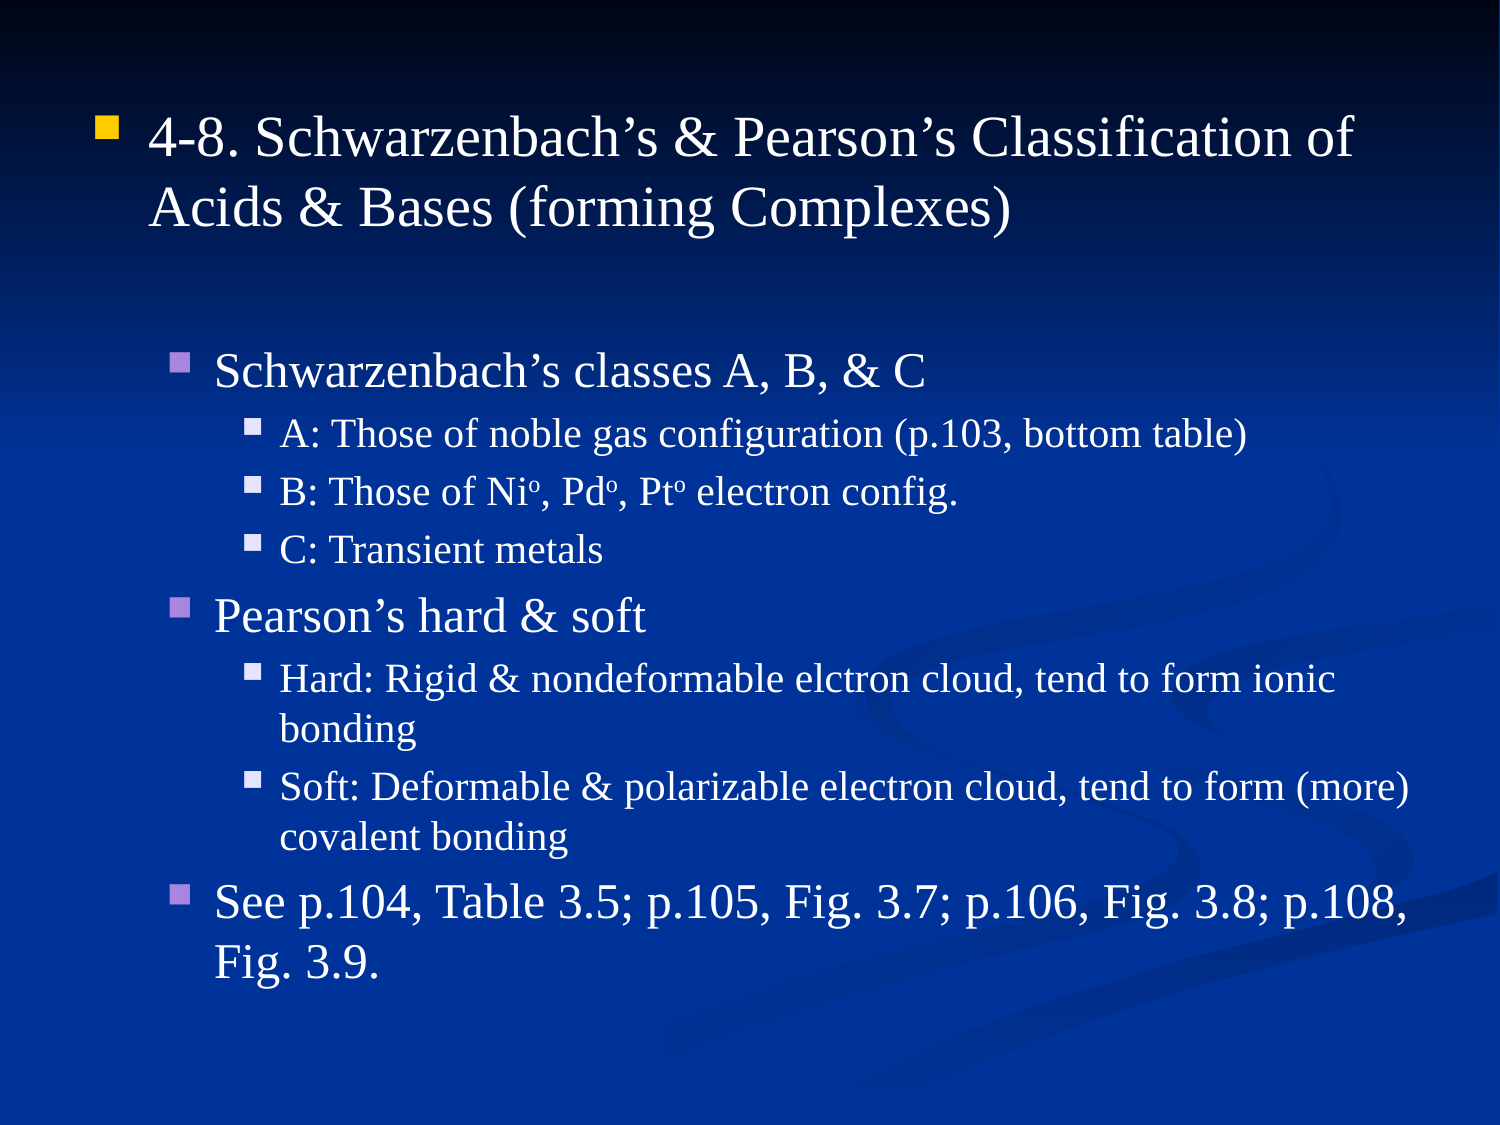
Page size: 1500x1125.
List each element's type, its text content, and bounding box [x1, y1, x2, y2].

list 4-8. Schwarzenbach’s & Pearson’s Classification of Acids & Bases (forming Complexes) Schwarzenbach’s classes A, B, & C A: Those of noble gas configuration (p.103, bottom table) B: Those of Nio, Pdo, Pto electron config. C: Transient metals Pearson’s hard & soft Hard: Rigid & nondeformable elctron cloud, tend to form ionic bonding Soft: Deformable & polarizable electron cloud, tend to form (more) covalent bonding See p.104, Table 3.5; p.105, Fig. 3.7; p.106, Fig. 3.8; p.108, Fig. 3.9. [76, 89, 1483, 1036]
